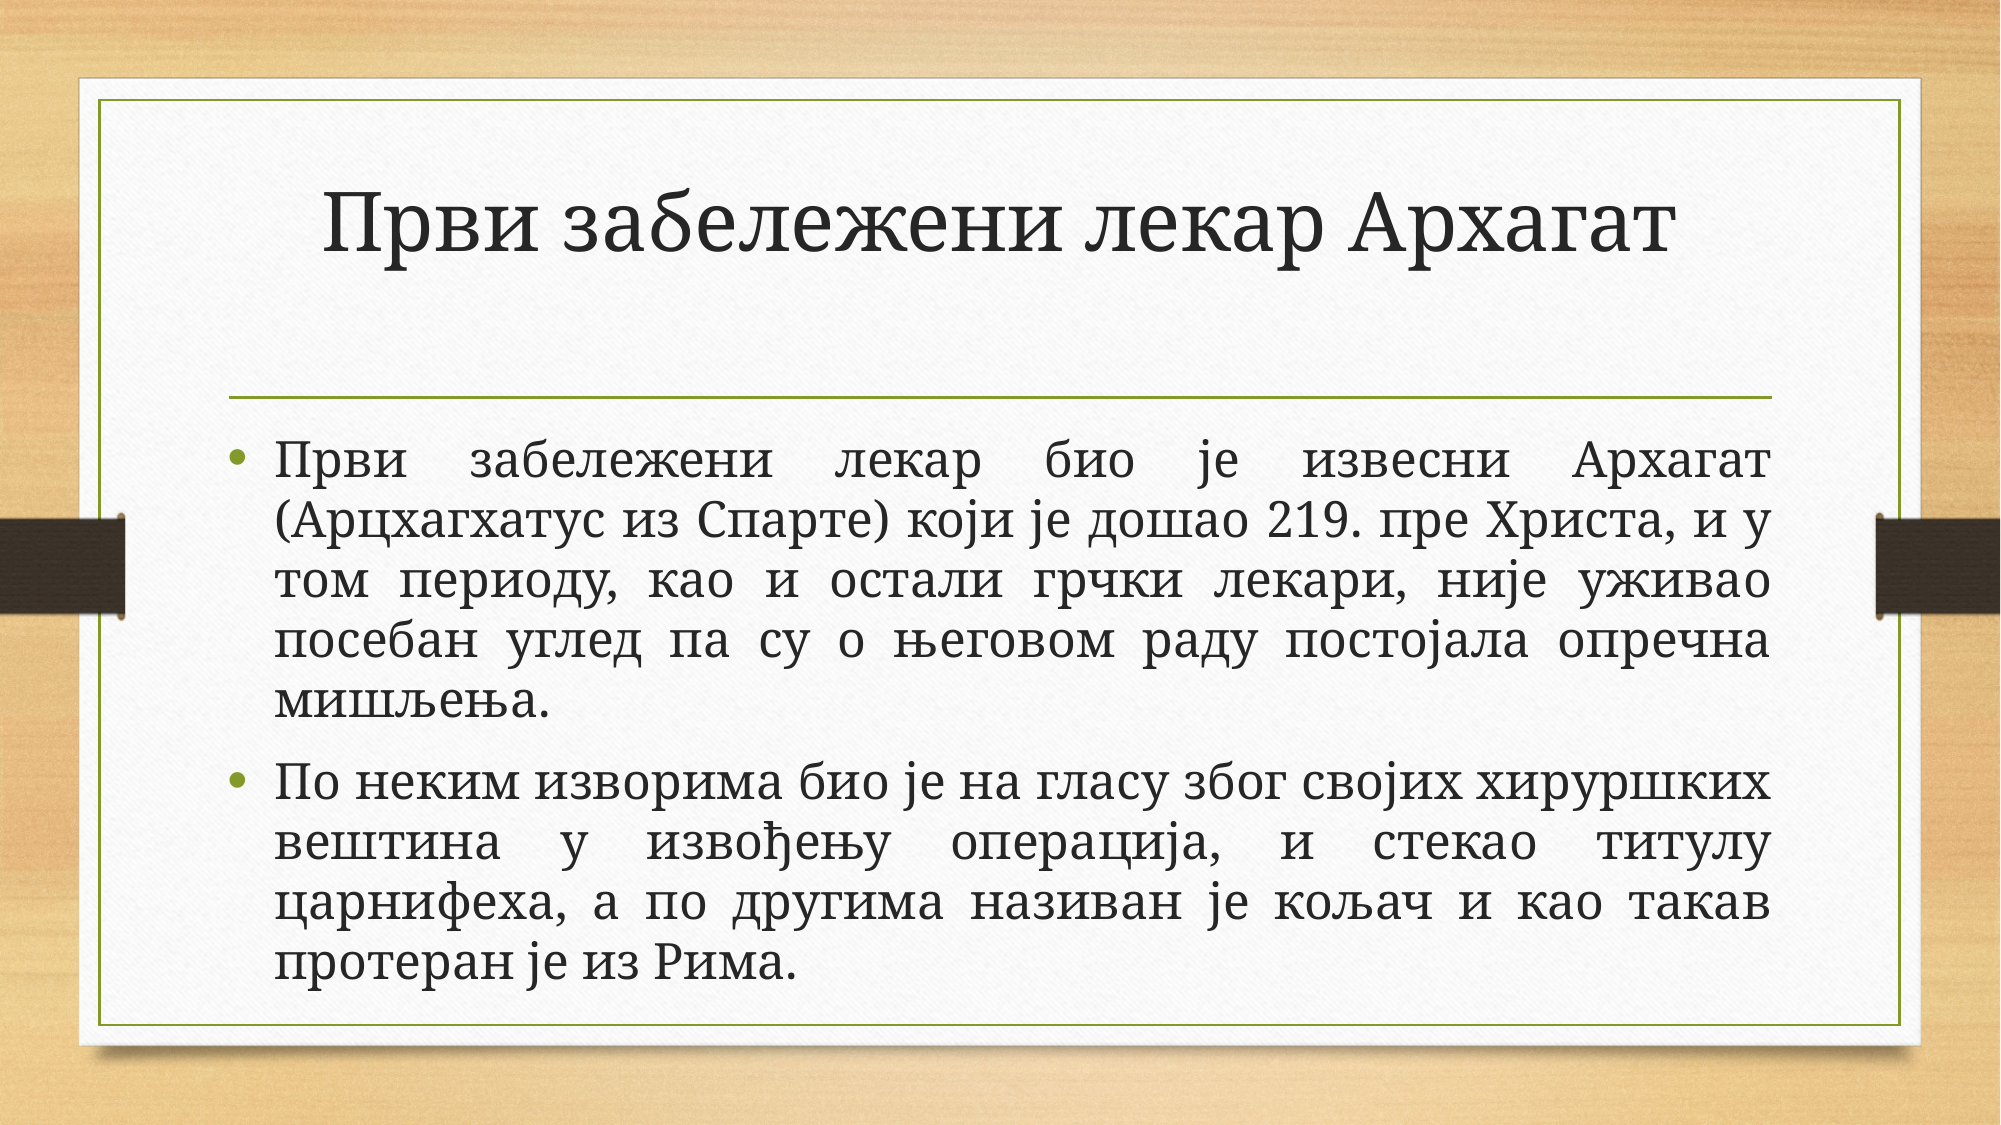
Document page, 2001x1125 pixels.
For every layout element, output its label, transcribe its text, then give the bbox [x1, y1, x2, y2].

title Први забележени лекар Архагат [212, 161, 1788, 375]
list Први забележени лекар био је извесни Архагат (Арцхагхатус из Спарте) који је дошао 219. пре Христа, и у том периоду, као и остали грчки лекари, није уживао посебан углед па су о његовом раду постојала опречна мишљења. По неким изворима био је на гласу због својих хируршких вештина у извођењу операција, и стекао титулу царнифеxа, а по другима називан је кољач и као такав протеран је из Рима. [212, 419, 1788, 964]
picture [0, 0, 2001, 1125]
